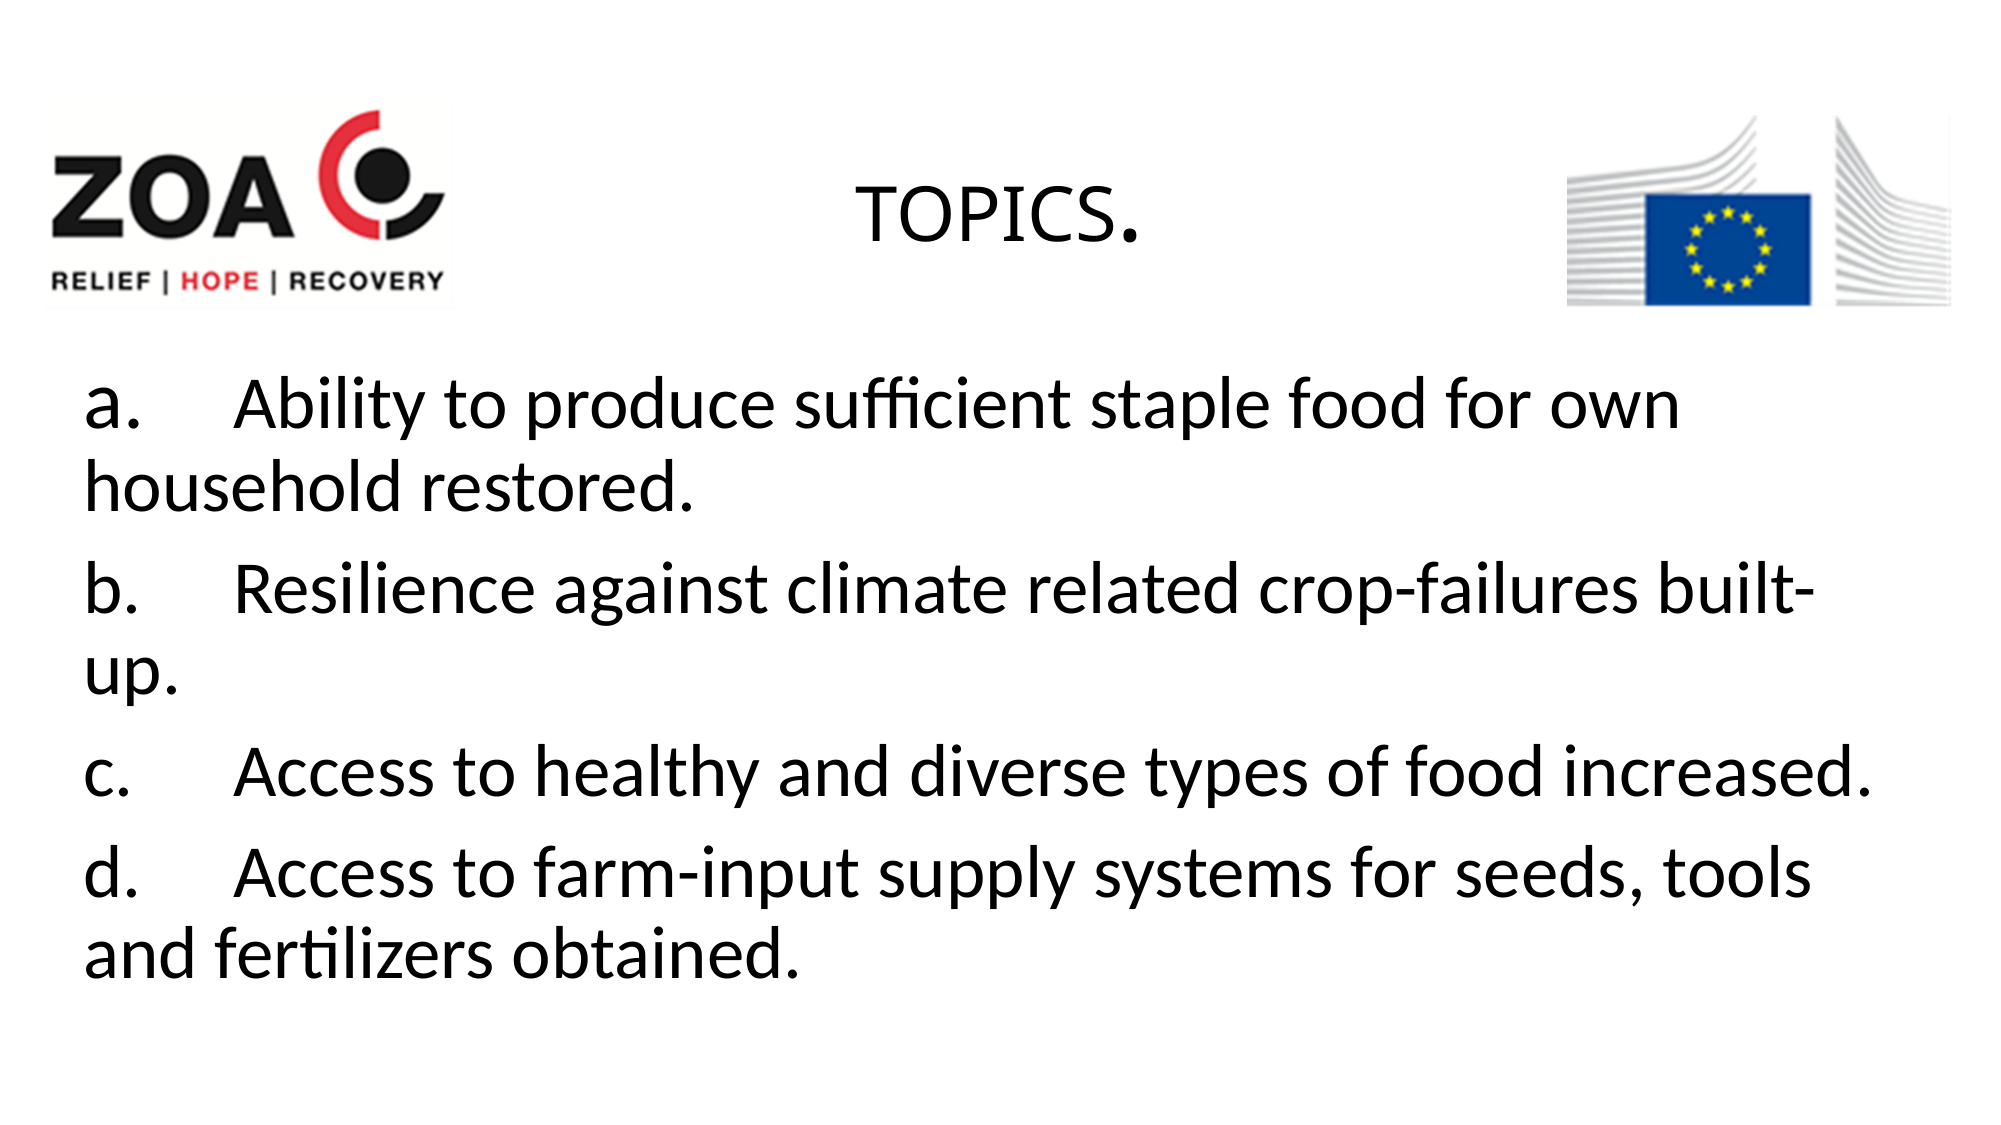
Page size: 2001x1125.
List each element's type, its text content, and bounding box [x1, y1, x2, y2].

title TOPICS. [456, 143, 1567, 272]
subtitle a. Ability to produce sufficient staple food for own household restored. b. Resilience against climate related crop-failures built-up. c. Access to healthy and diverse types of food increased. d. Access to farm-input supply systems for seeds, tools and fertilizers obtained. [68, 349, 1908, 1066]
picture [1567, 115, 1956, 311]
picture [44, 102, 456, 311]
